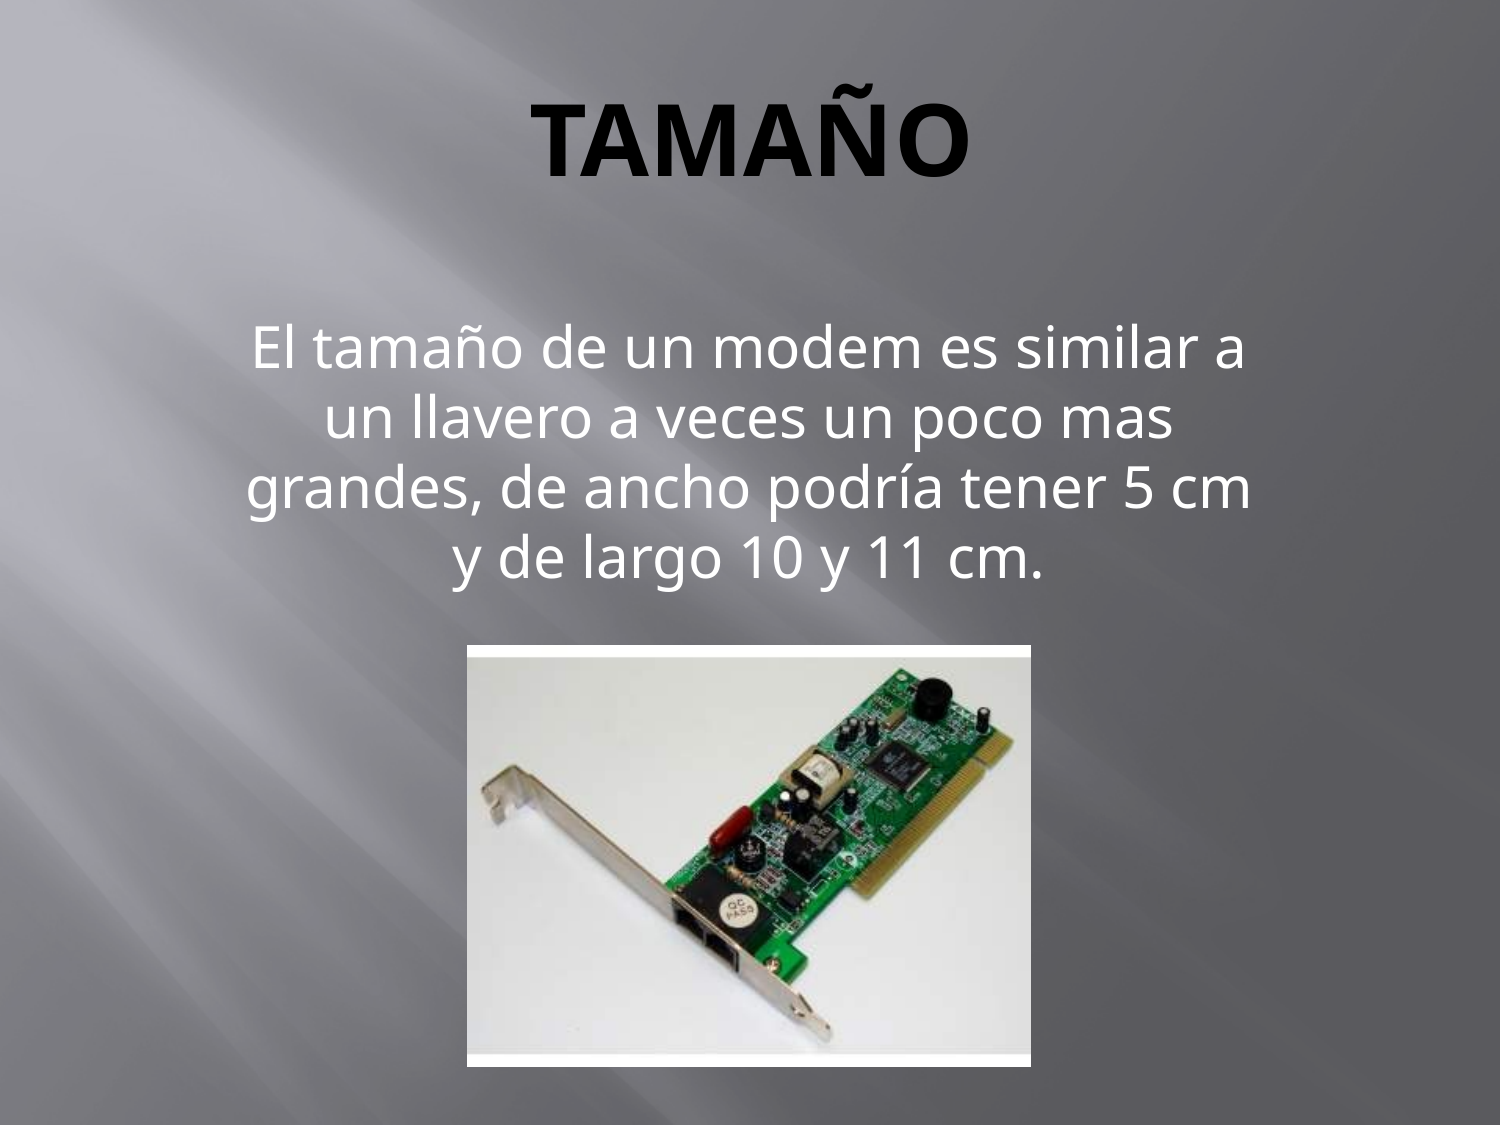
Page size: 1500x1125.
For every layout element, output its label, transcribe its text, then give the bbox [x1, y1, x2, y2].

picture [467, 644, 1031, 1068]
title tamaño [76, 0, 1427, 197]
subtitle El tamaño de un modem es similar a un llavero a veces un poco mas grandes, de ancho podría tener 5 cm y de largo 10 y 11 cm. [224, 302, 1274, 752]
